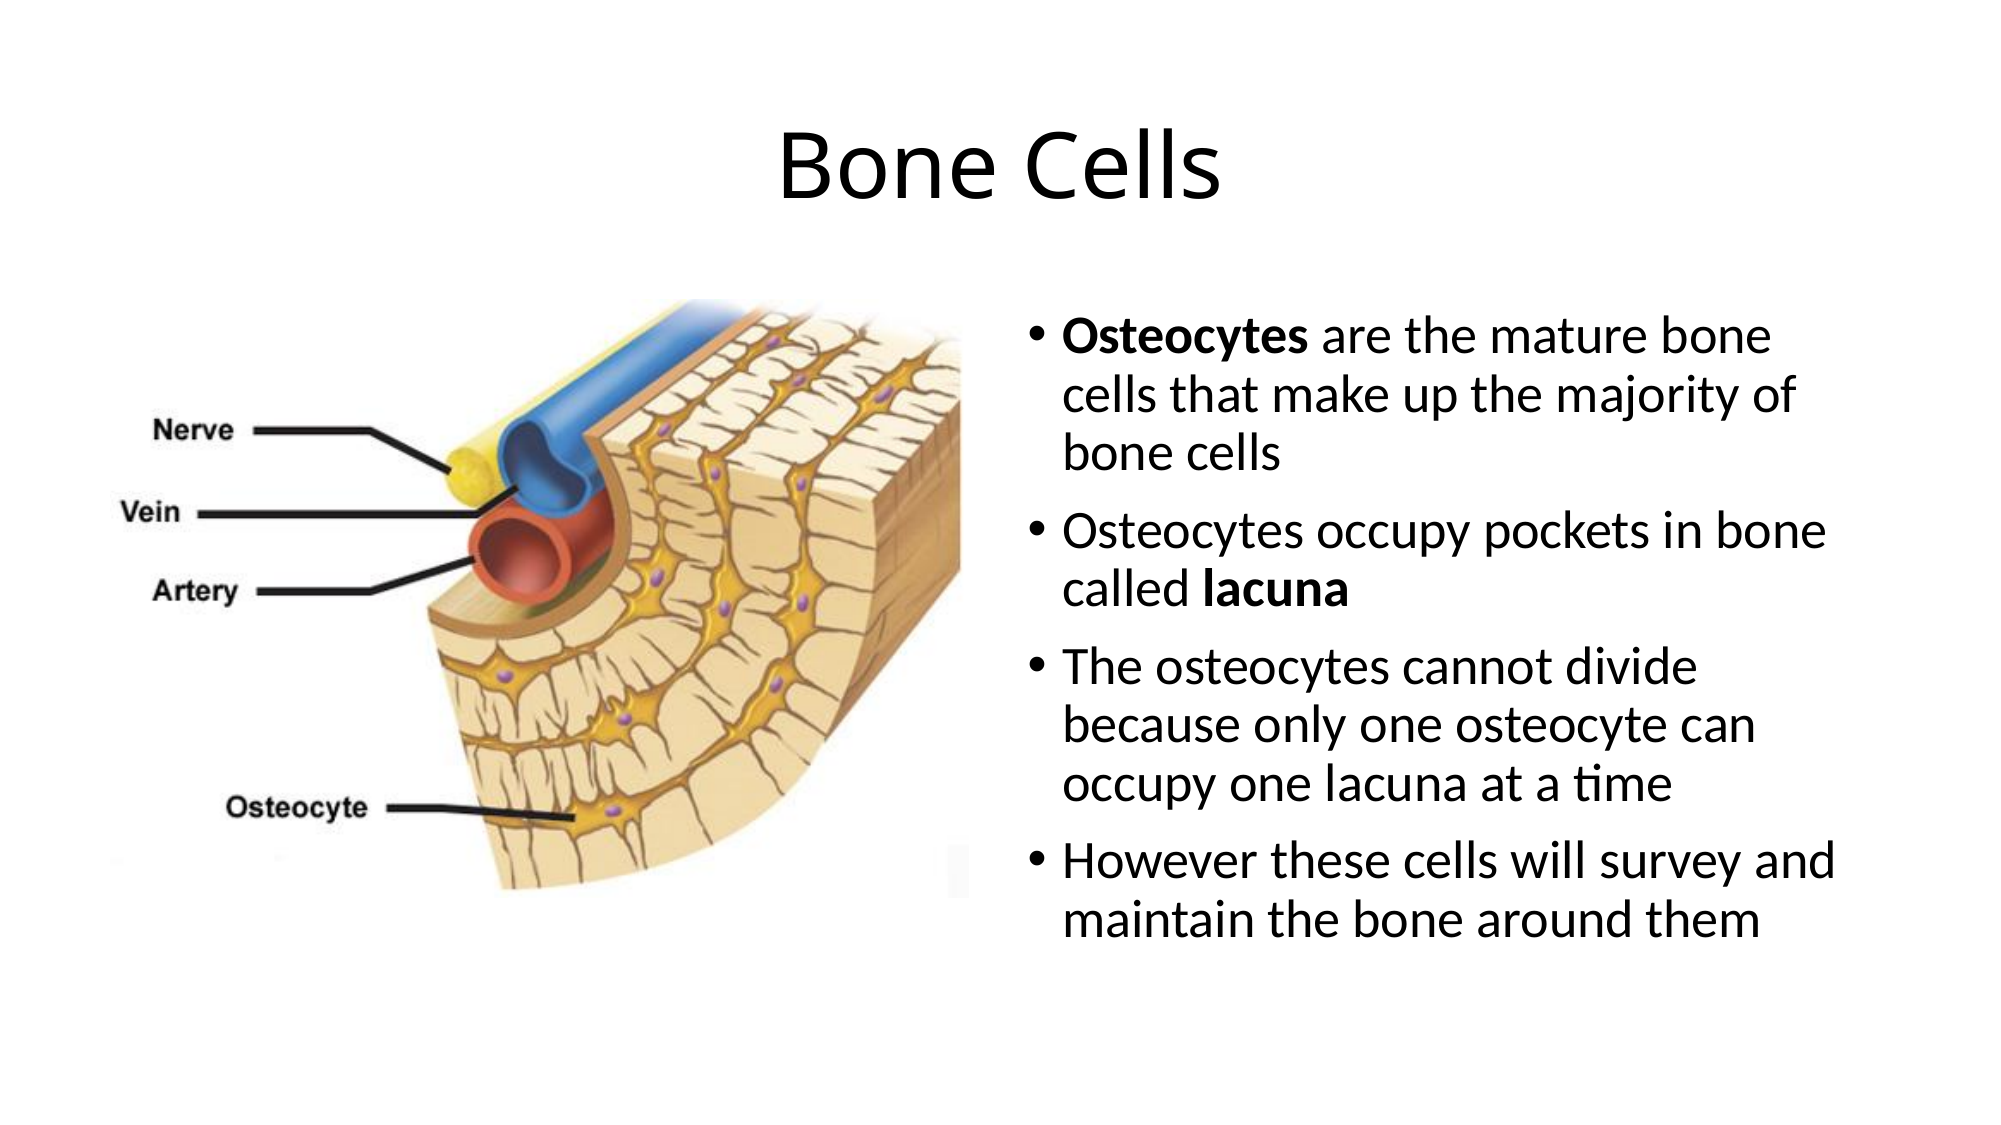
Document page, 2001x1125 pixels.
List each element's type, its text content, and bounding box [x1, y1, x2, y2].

picture [110, 299, 969, 898]
list Osteocytes are the mature bone cells that make up the majority of bone cells Osteocytes occupy pockets in bone called lacuna The osteocytes cannot divide because only one osteocyte can occupy one lacuna at a time However these cells will survey and maintain the bone around them [1012, 299, 1863, 1014]
title Bone Cells [137, 59, 1863, 278]
